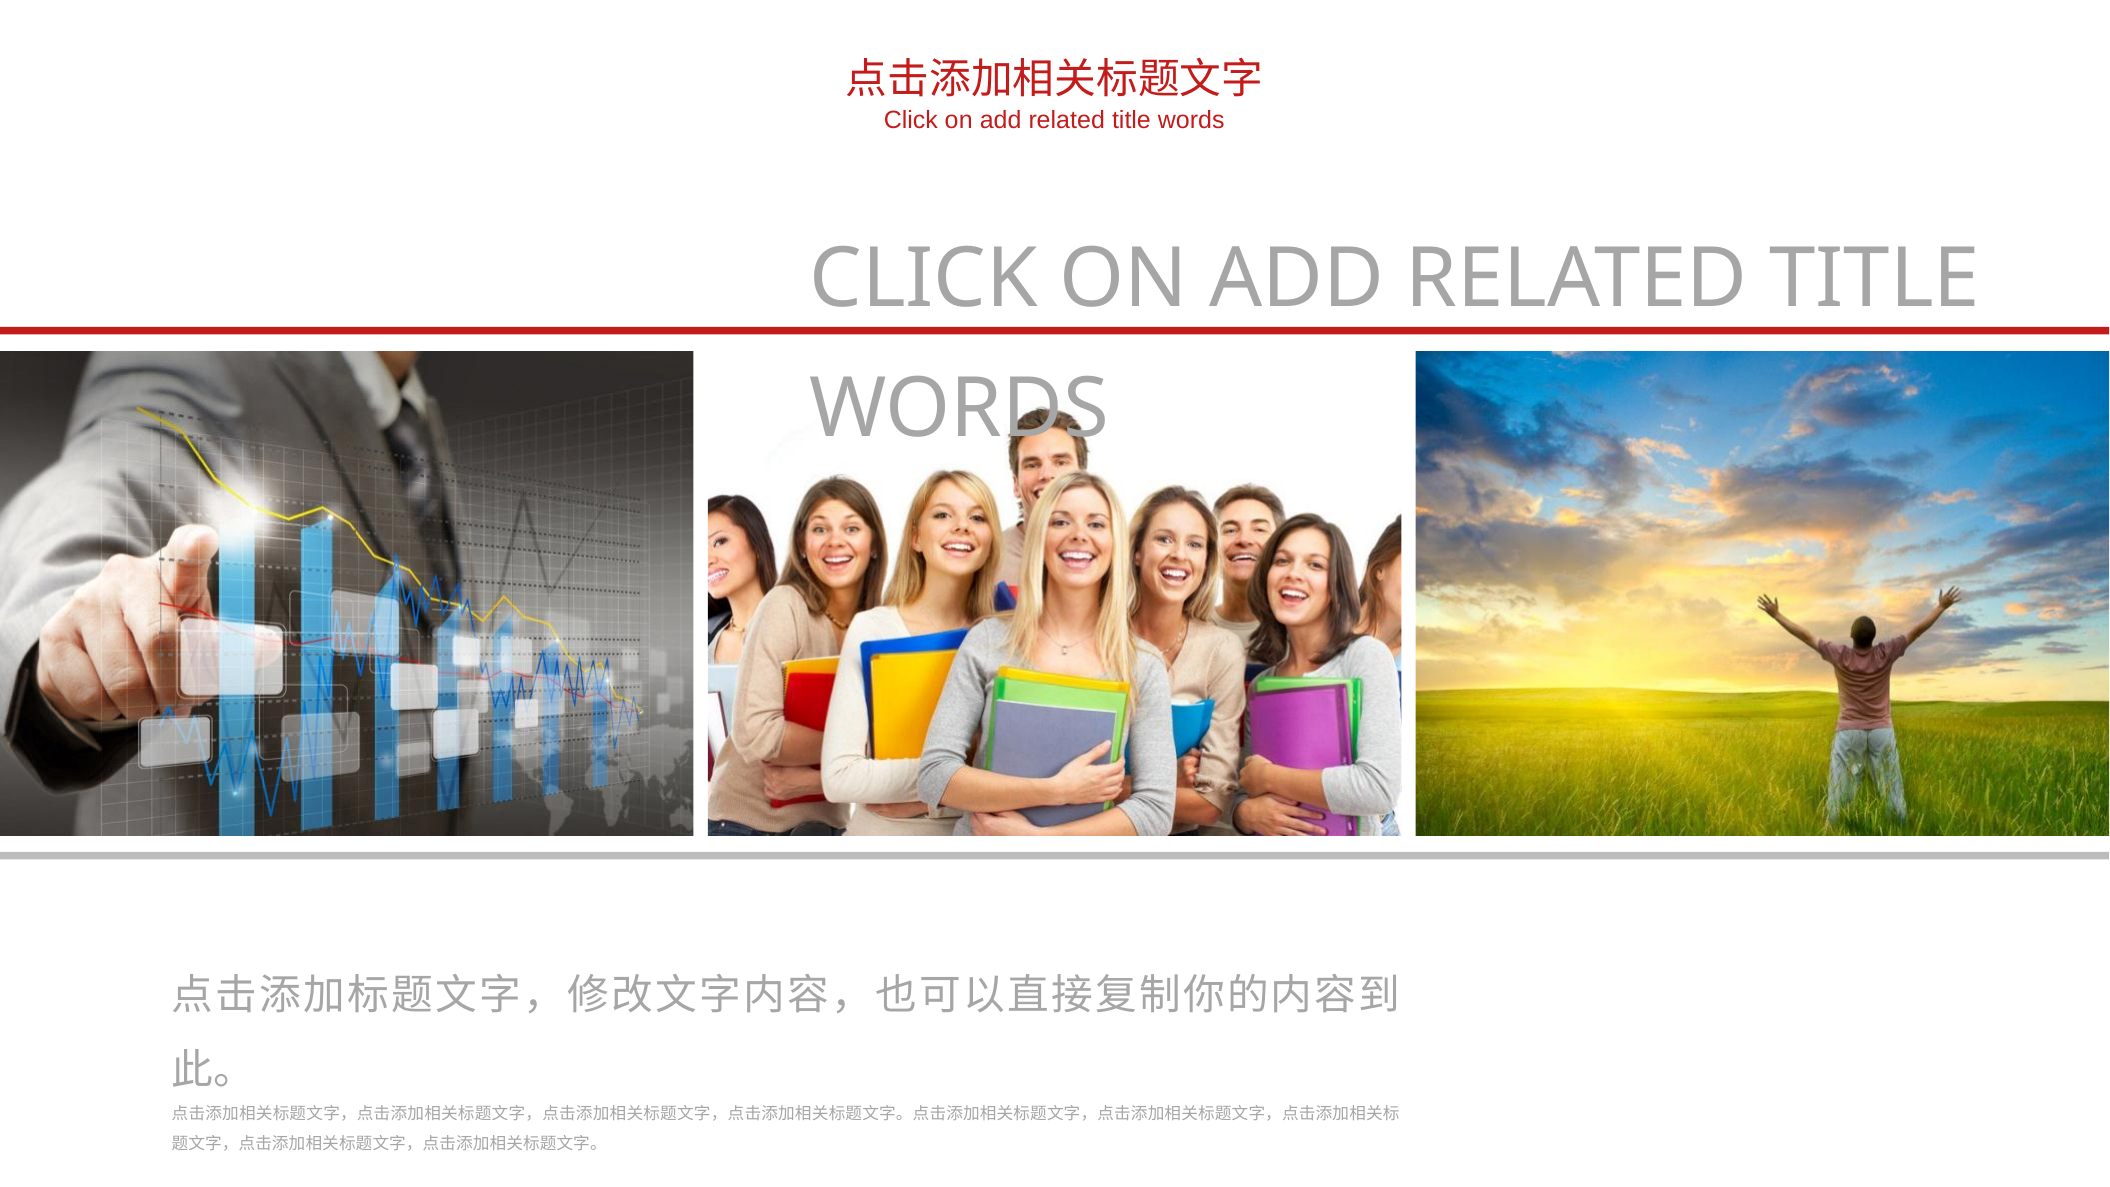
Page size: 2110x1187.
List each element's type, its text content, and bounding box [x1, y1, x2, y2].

text_box CLICK ON ADD RELATED TITLE WORDS [794, 185, 2110, 461]
text_box [0, 350, 694, 836]
text_box [0, 326, 794, 335]
text_box [0, 851, 2110, 860]
text_box 点击添加标题文字，修改文字内容，也可以直接复制你的内容到此。 点击添加相关标题文字，点击添加相关标题文字，点击添加相关标题文字，点击添加相关标题文字。点击添加相关标题文字，点击添加相关标题文字，点击添加相关标题文字，点击添加相关标题文字，点击添加相关标题文字。 [156, 935, 1416, 1161]
text_box Click on add related title words [864, 95, 1246, 158]
text_box 点击添加相关标题文字 [803, 44, 1307, 107]
text_box [707, 350, 1402, 836]
text_box [1415, 461, 2110, 836]
